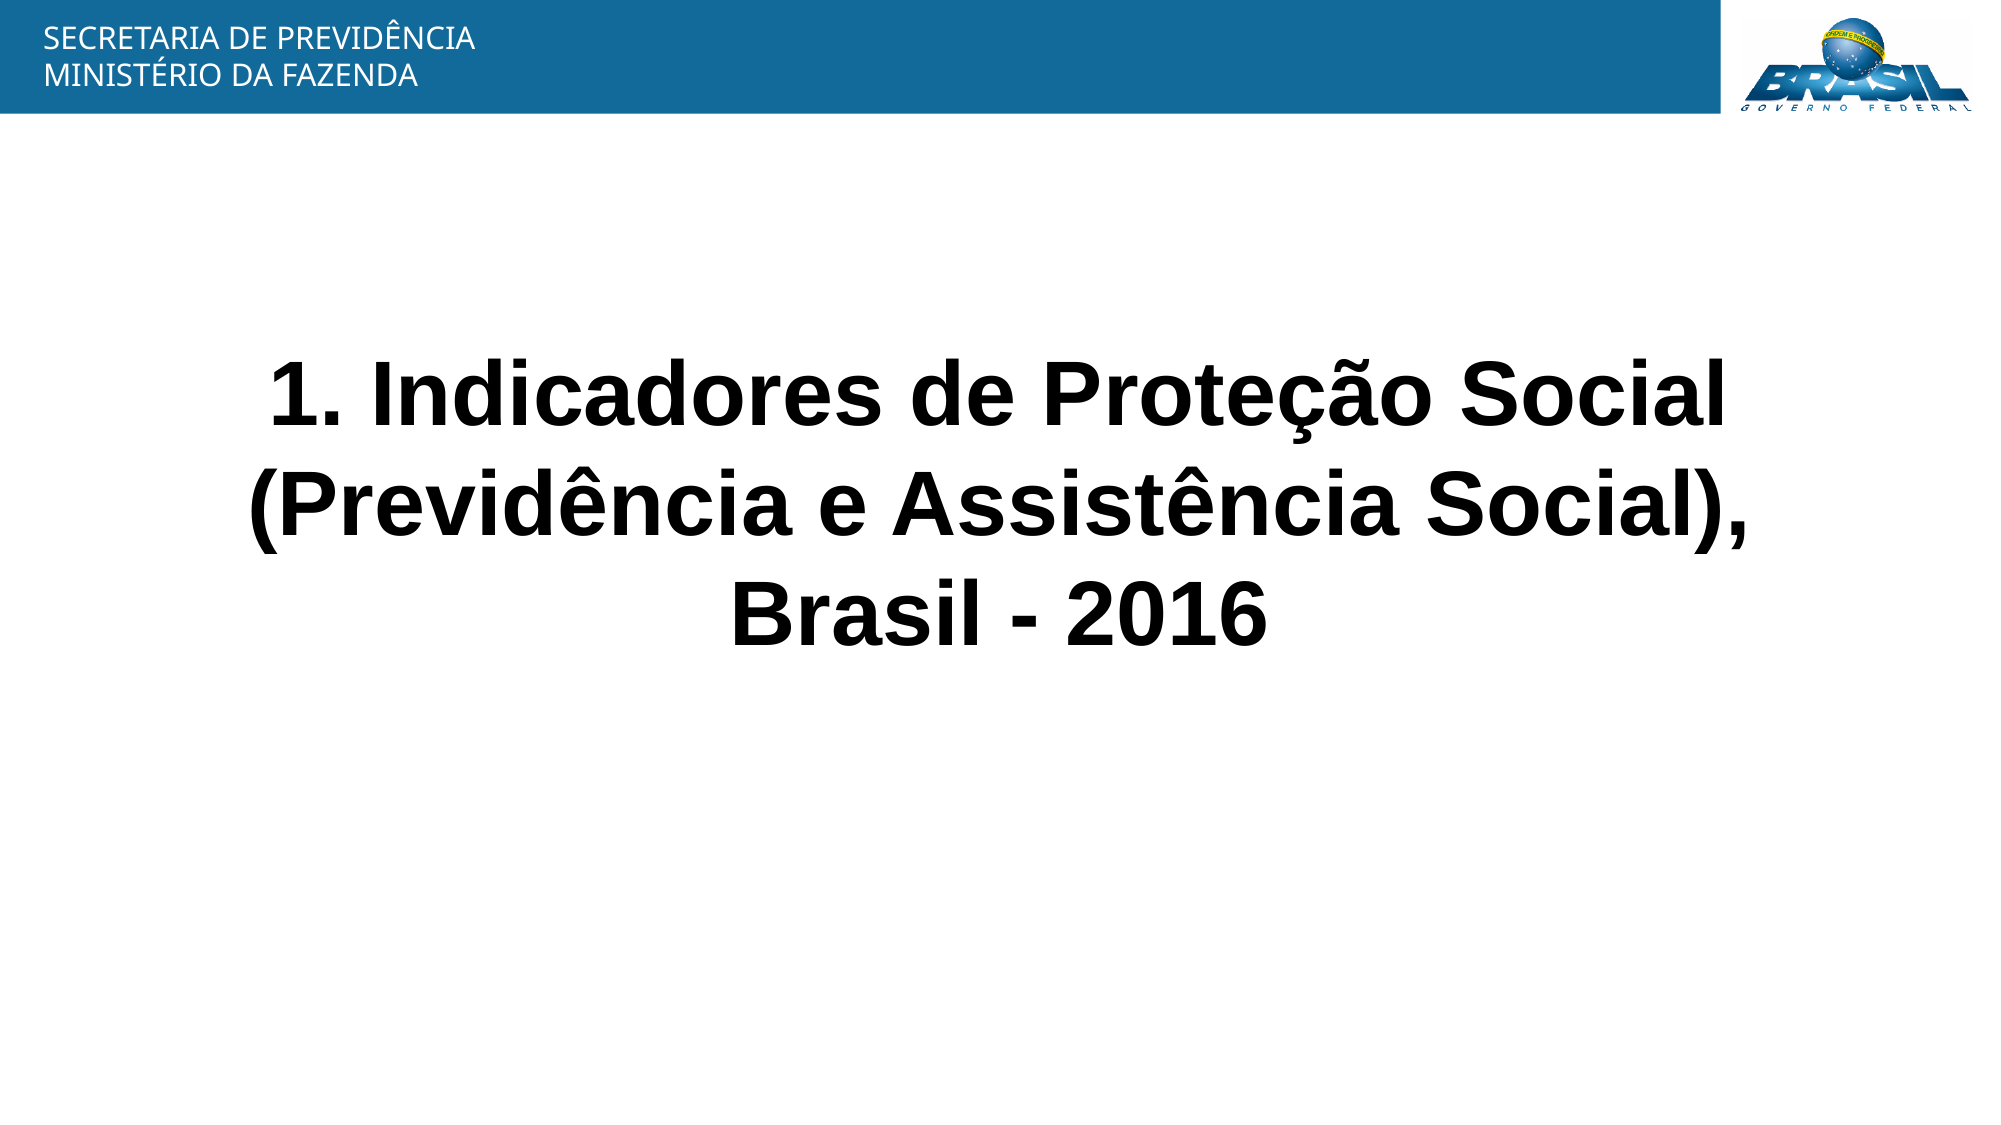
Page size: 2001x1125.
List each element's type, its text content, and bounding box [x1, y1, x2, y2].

picture [1741, 18, 1972, 111]
text_box 1. Indicadores de Proteção Social (Previdência e Assistência Social), Brasil - 2016 [173, 326, 1827, 764]
